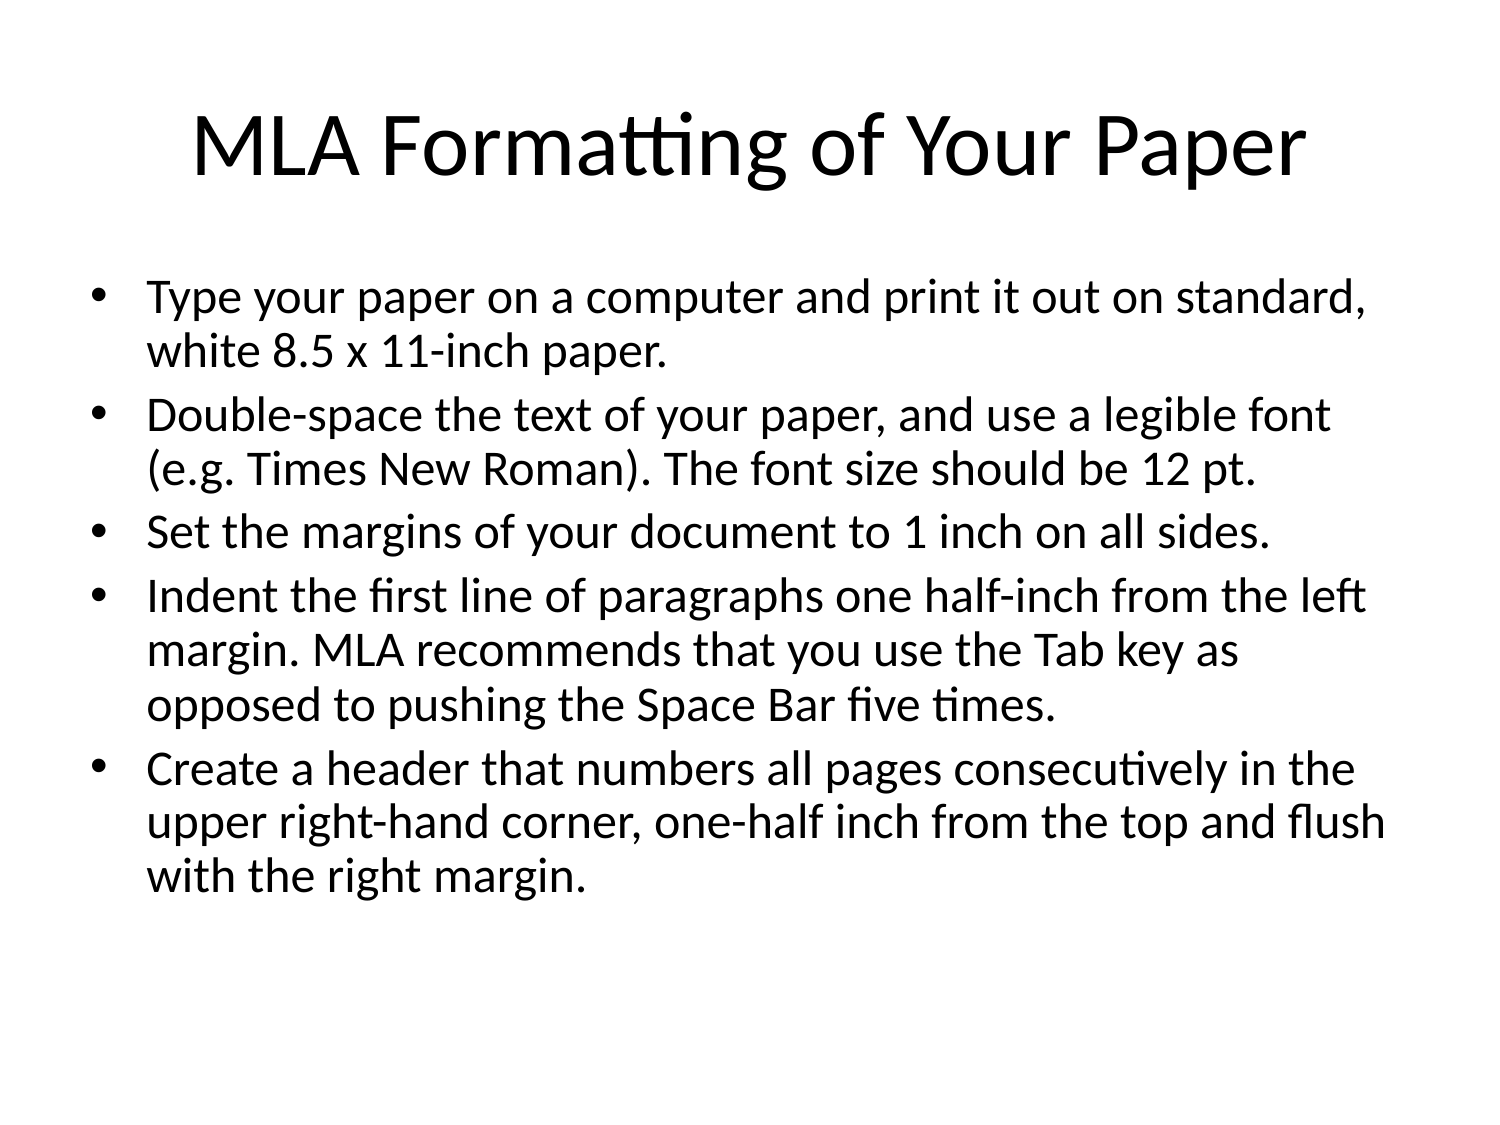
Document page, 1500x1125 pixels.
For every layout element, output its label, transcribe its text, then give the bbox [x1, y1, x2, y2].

title MLA Formatting of Your Paper [75, 45, 1425, 233]
list Type your paper on a computer and print it out on standard, white 8.5 x 11-inch paper. Double-space the text of your paper, and use a legible font (e.g. Times New Roman). The font size should be 12 pt. Set the margins of your document to 1 inch on all sides. Indent the first line of paragraphs one half-inch from the left margin. MLA recommends that you use the Tab key as opposed to pushing the Space Bar five times. Create a header that numbers all pages consecutively in the upper right-hand corner, one-half inch from the top and flush with the right margin. [75, 262, 1425, 1005]
